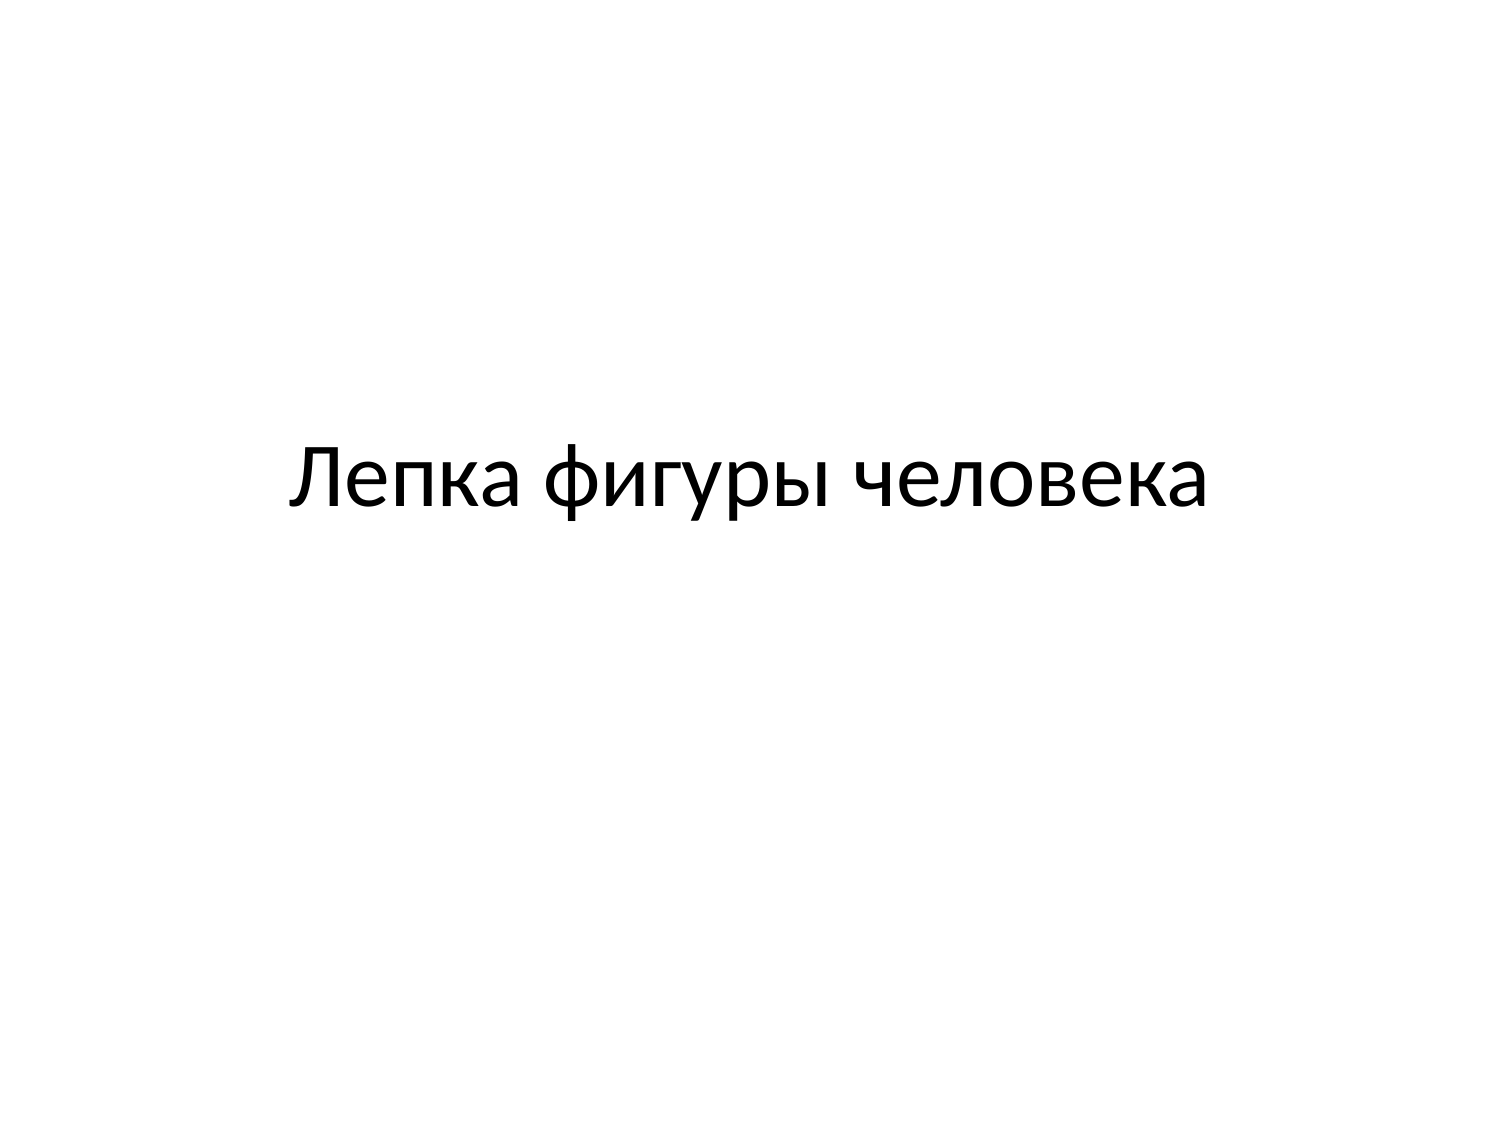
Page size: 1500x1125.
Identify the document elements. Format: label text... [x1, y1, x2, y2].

title Лепка фигуры человека [112, 349, 1388, 591]
